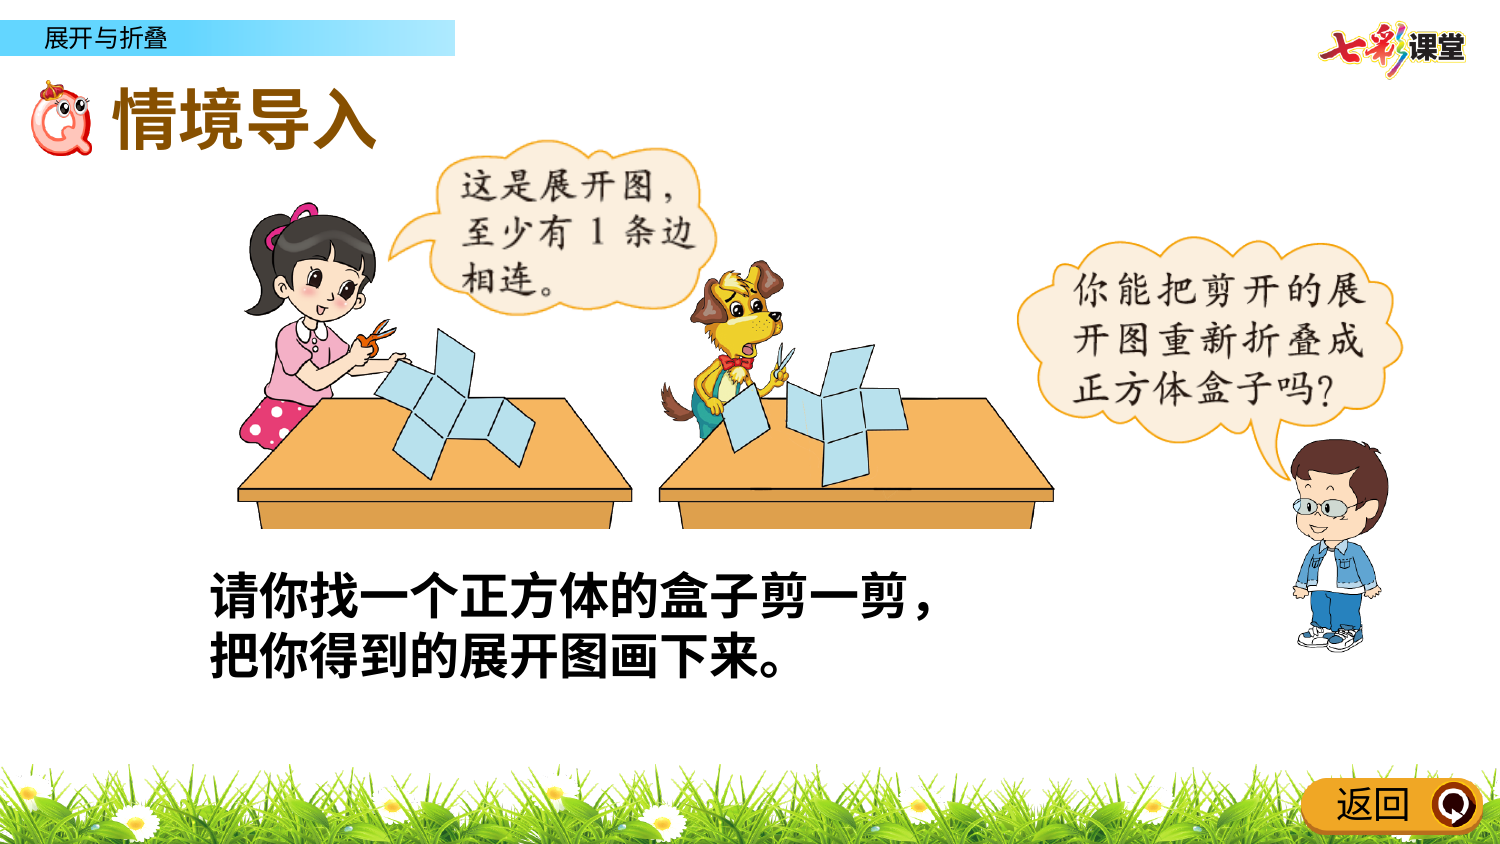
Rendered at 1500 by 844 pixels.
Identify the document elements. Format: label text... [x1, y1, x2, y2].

picture [1316, 20, 1468, 80]
picture [0, 764, 1500, 844]
picture [31, 80, 92, 156]
text_box 请你找一个正方体的盒子剪一剪，把你得到的展开图画下来。 [194, 557, 1001, 692]
text_box 情境导入 [100, 72, 404, 164]
picture [170, 135, 1406, 653]
